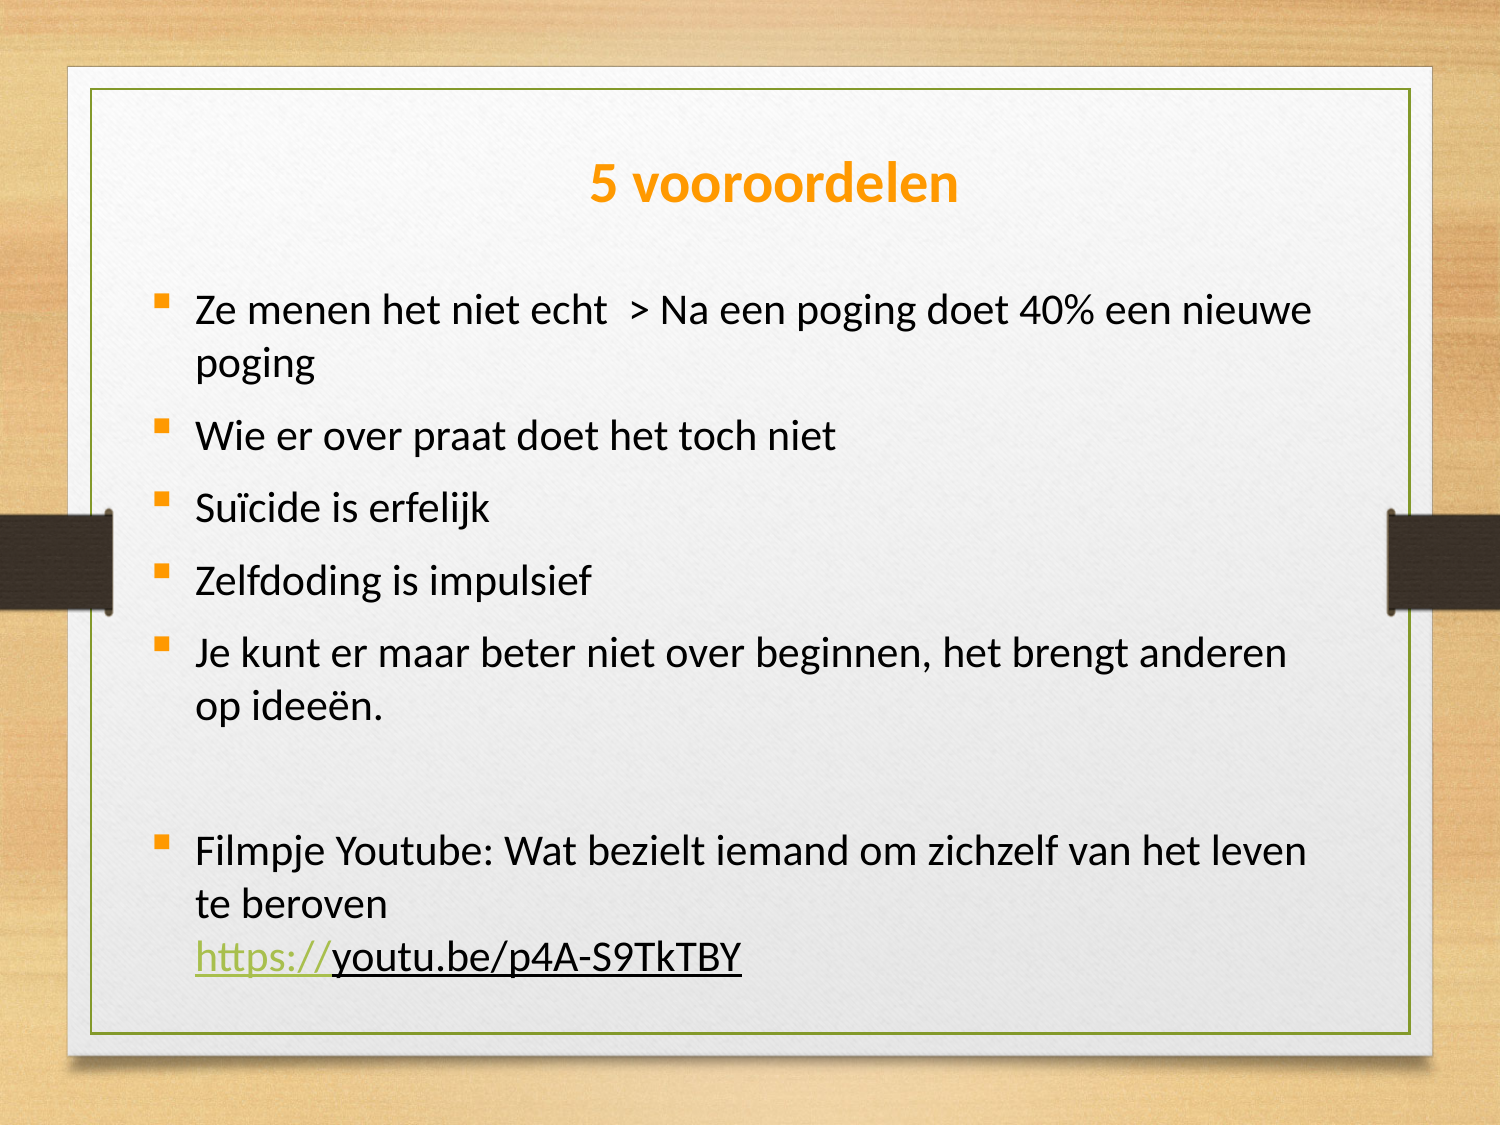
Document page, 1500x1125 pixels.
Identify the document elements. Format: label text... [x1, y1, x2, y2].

title 5 vooroordelen [106, 85, 1457, 274]
picture [0, 0, 1500, 1125]
list Ze menen het niet echt > Na een poging doet 40% een nieuwe poging Wie er over praat doet het toch niet Suïcide is erfelijk Zelfdoding is impulsief Je kunt er maar beter niet over beginnen, het brengt anderen op ideeën. Filmpje Youtube: Wat bezielt iemand om zichzelf van het leven te beroven https://youtu.be/p4A-S9TkTBY [135, 273, 1343, 992]
